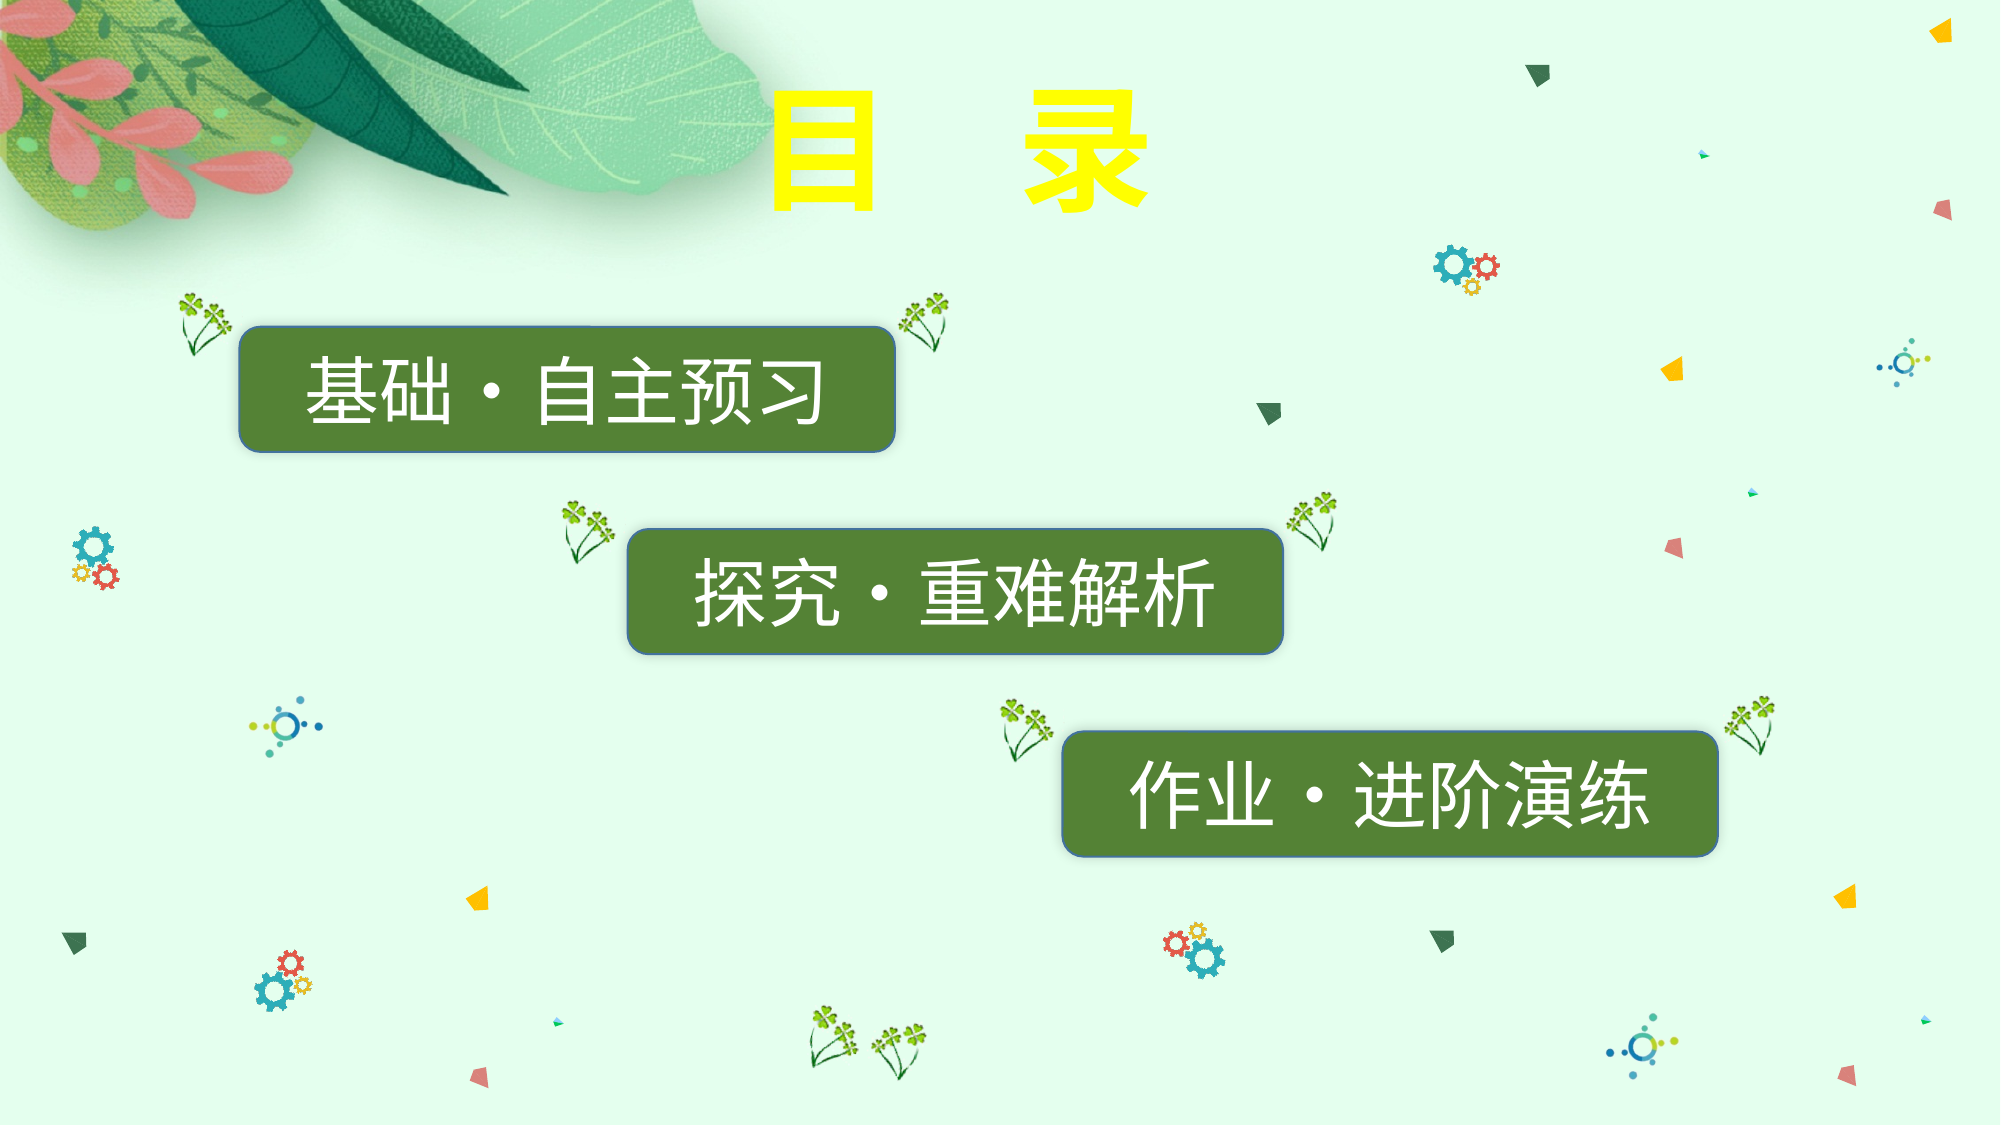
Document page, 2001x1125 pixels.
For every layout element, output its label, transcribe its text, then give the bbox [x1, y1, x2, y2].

text_box 探究•重难解析 [626, 528, 1285, 656]
picture [0, 0, 2001, 1125]
text_box 基础•自主预习 [238, 325, 896, 453]
text_box 作业•进阶演练 [1061, 730, 1719, 858]
text_box 目 录 [740, 55, 1171, 236]
